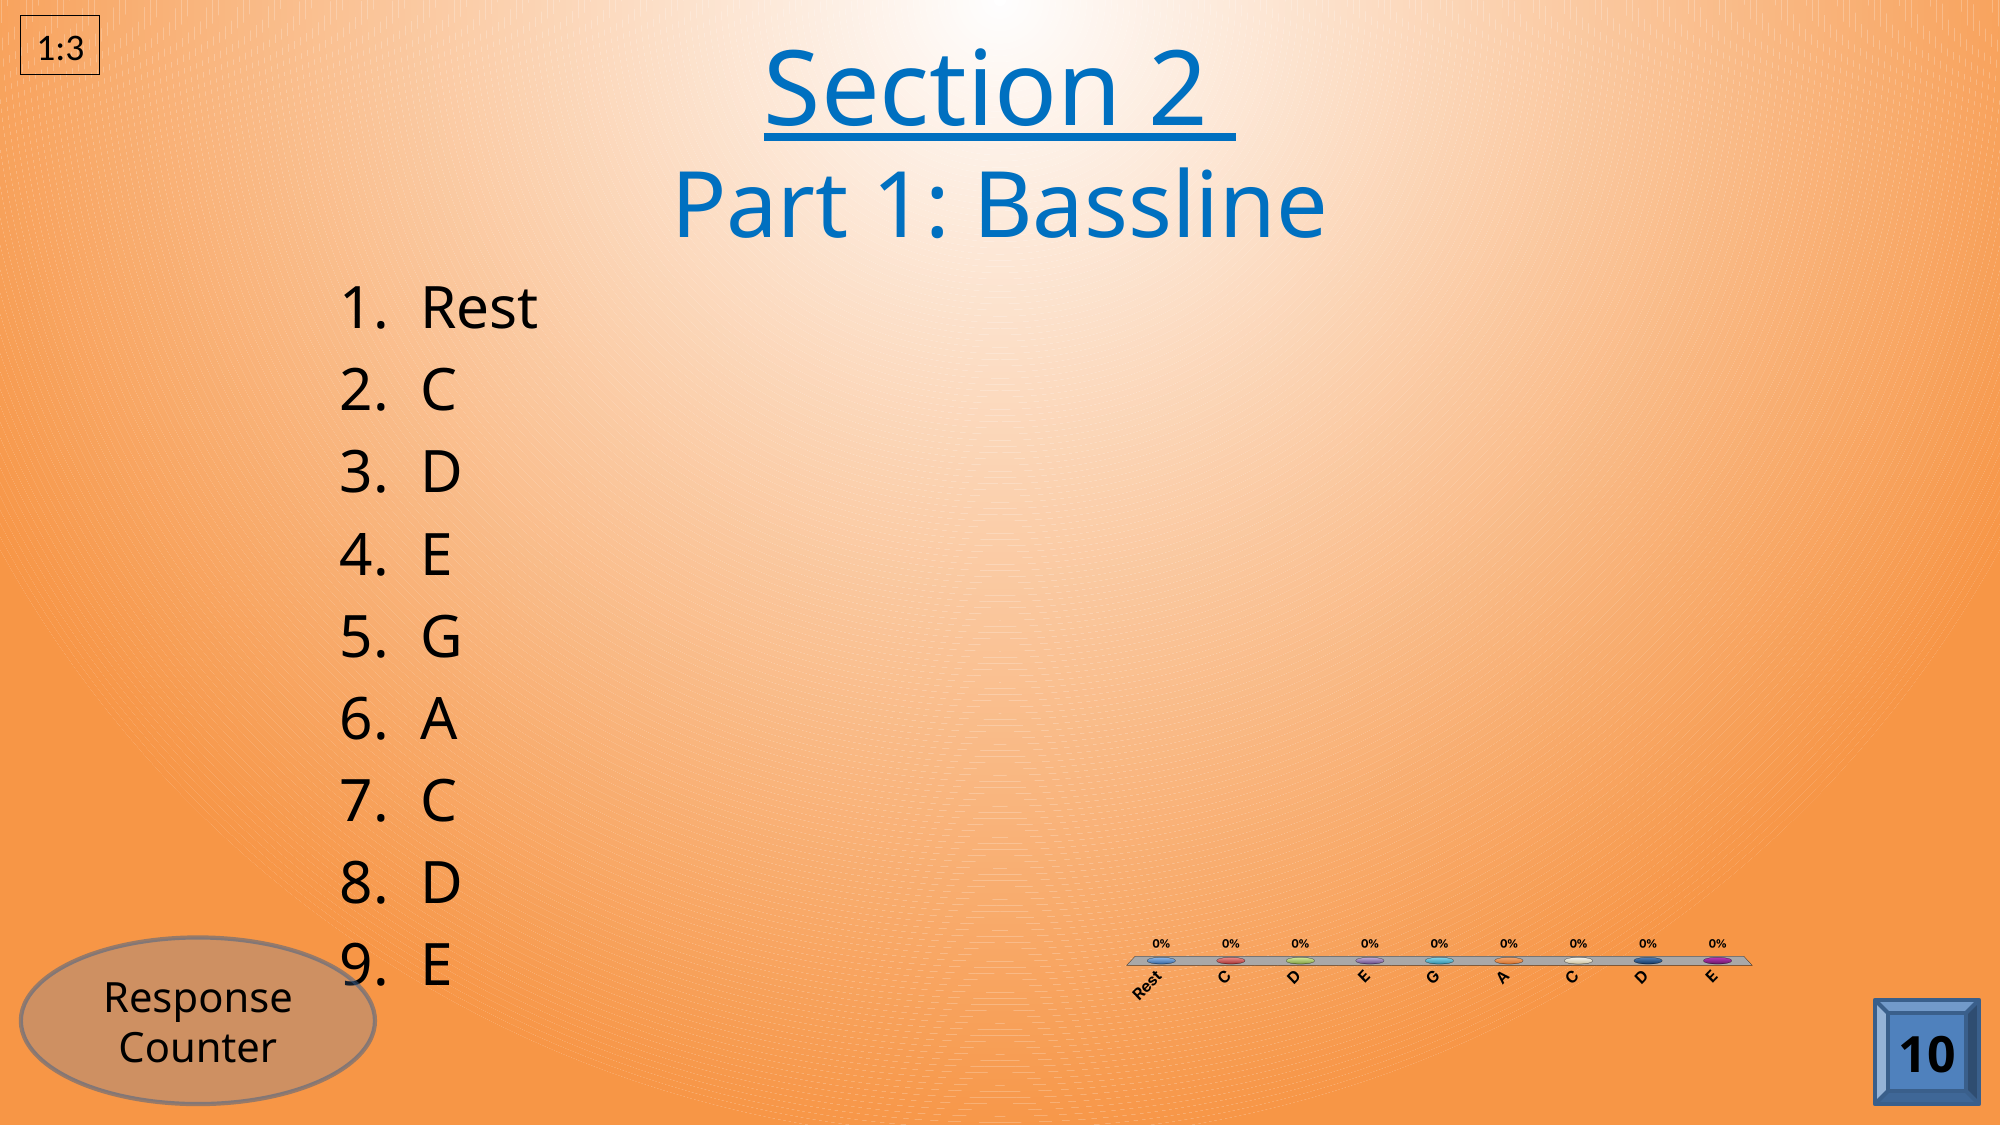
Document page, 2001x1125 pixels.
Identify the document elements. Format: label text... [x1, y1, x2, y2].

list Rest C D E G A C D E [324, 262, 1000, 1005]
text_box 1:3 [20, 15, 100, 75]
picture [1124, 262, 1762, 1006]
title Section 2 Part 1: Bassline [99, 45, 1900, 233]
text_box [1874, 999, 1980, 1105]
text_box Response Counter [18, 935, 378, 1107]
